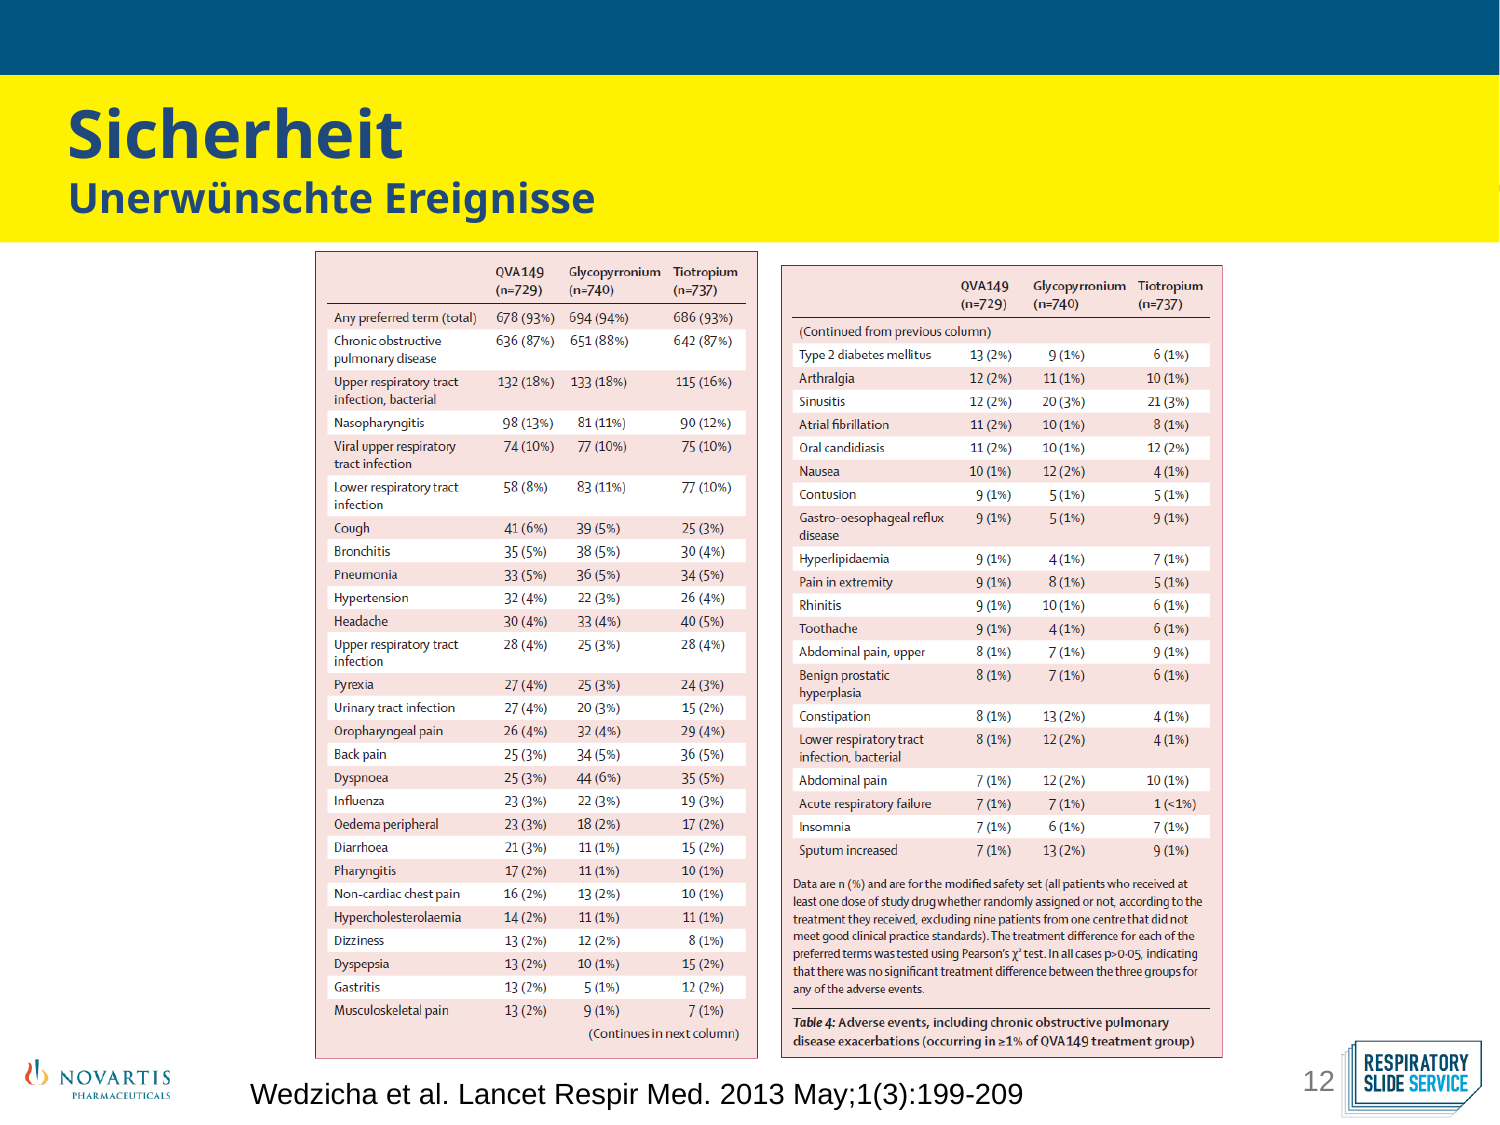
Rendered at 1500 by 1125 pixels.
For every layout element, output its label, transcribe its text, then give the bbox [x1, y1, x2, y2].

picture [312, 249, 1223, 1059]
text_box Sicherheit Unerwünschte Ereignisse [67, 87, 1418, 227]
text_box Wedzicha et al. Lancet Respir Med. 2013 May;1(3):199-209 [235, 1068, 1040, 1118]
picture [25, 1059, 170, 1099]
picture [1328, 1027, 1497, 1125]
